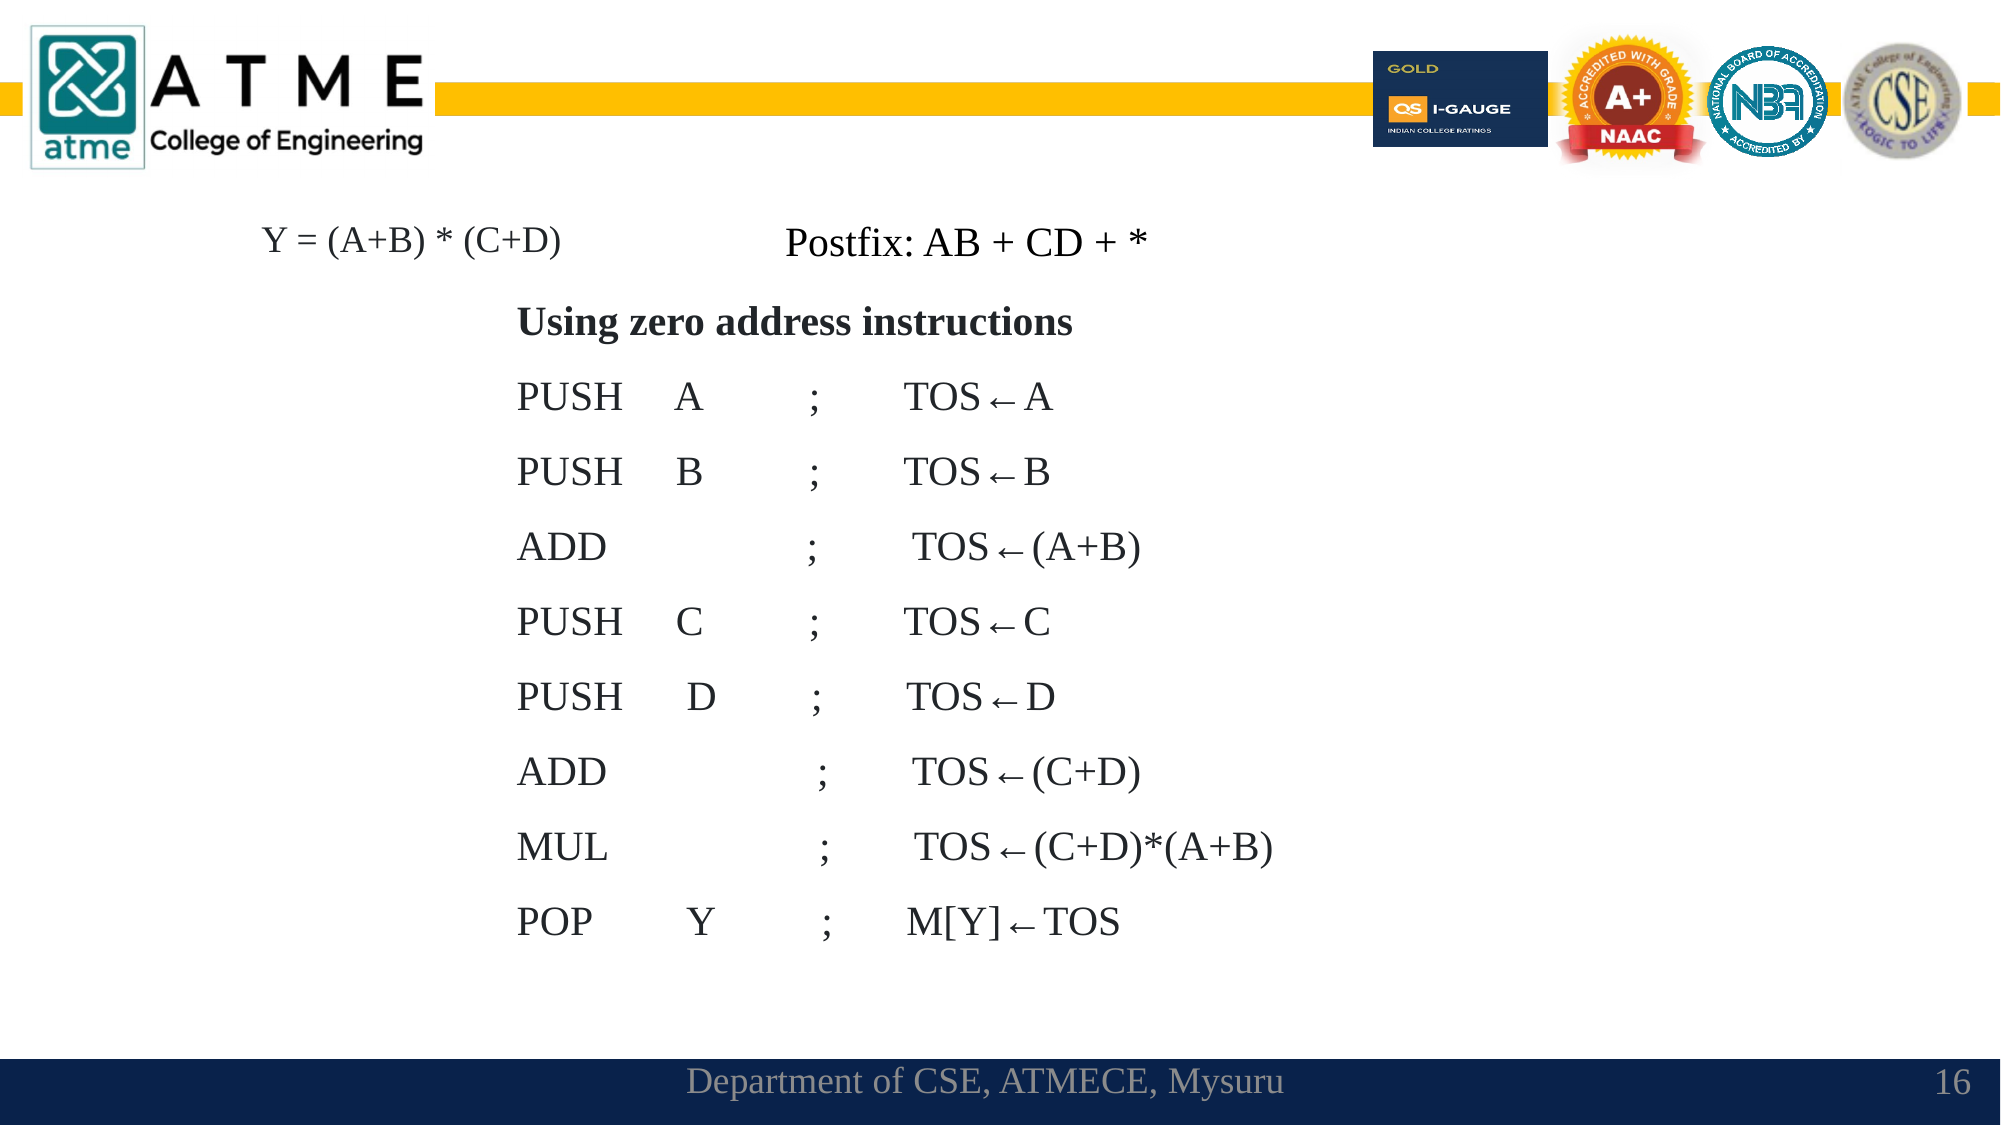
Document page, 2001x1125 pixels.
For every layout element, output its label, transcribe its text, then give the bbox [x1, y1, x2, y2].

text_box Y = (A+B) * (C+D) [246, 207, 582, 268]
slide_number 16 [1511, 1057, 1972, 1103]
text_box Postfix: AB + CD + * [770, 207, 1418, 273]
picture [1373, 20, 1828, 180]
picture [22, 15, 435, 178]
text_box Using zero address instructions PUSH A ; TOS←A PUSH B ; TOS←B ADD ; TOS←(A+B) PUSH C ; TOS←C PUSH D ; TOS←D ADD ; TOS←(C+D) MUL ; TOS←(C+D)*(A+B) POP Y ; M[Y]←TOS [501, 261, 1328, 952]
picture [1840, 26, 1968, 176]
picture [0, 1059, 2001, 1125]
footer Department of CSE, ATMECE, Mysuru [501, 1056, 1470, 1102]
